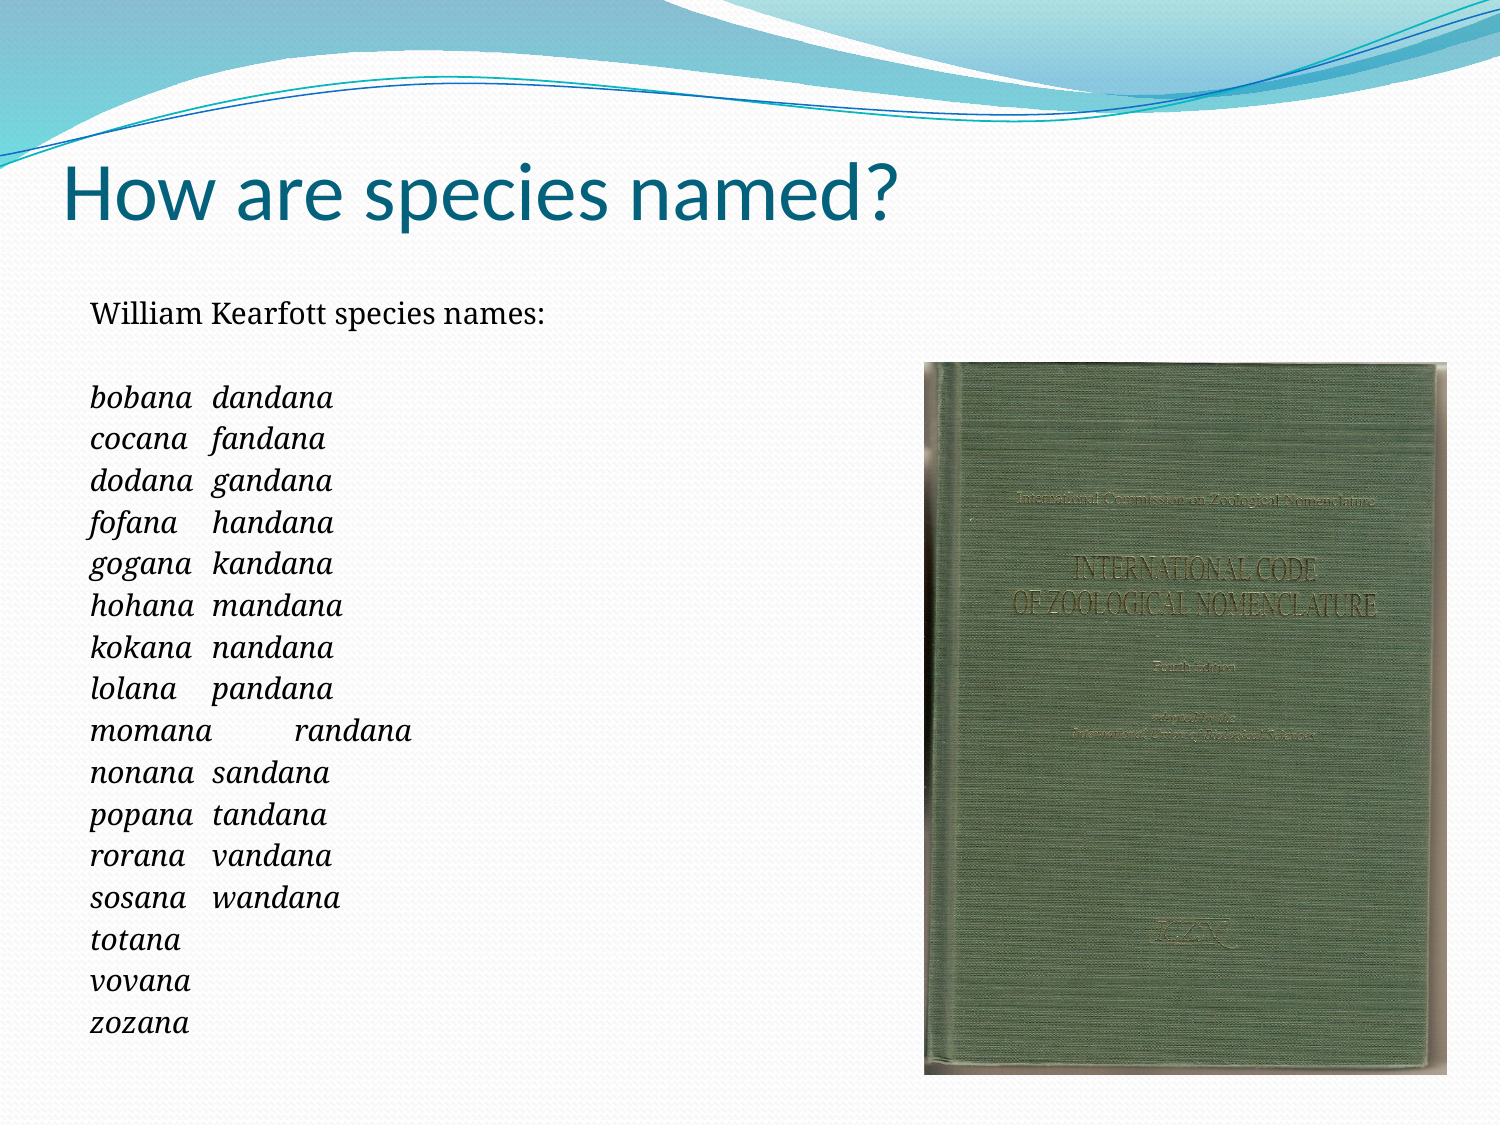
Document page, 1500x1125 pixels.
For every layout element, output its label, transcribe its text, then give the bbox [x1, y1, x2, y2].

list William Kearfott species names: bobana dandana cocana fandana dodana gandana fofana handana gogana kandana hohana mandana kokana nandana lolana pandana momana randana nonana sandana popana tandana rorana vandana sosana wandana totana vovana zozana [75, 287, 938, 1050]
picture [924, 362, 1447, 1076]
title How are species named? [62, 50, 1413, 238]
